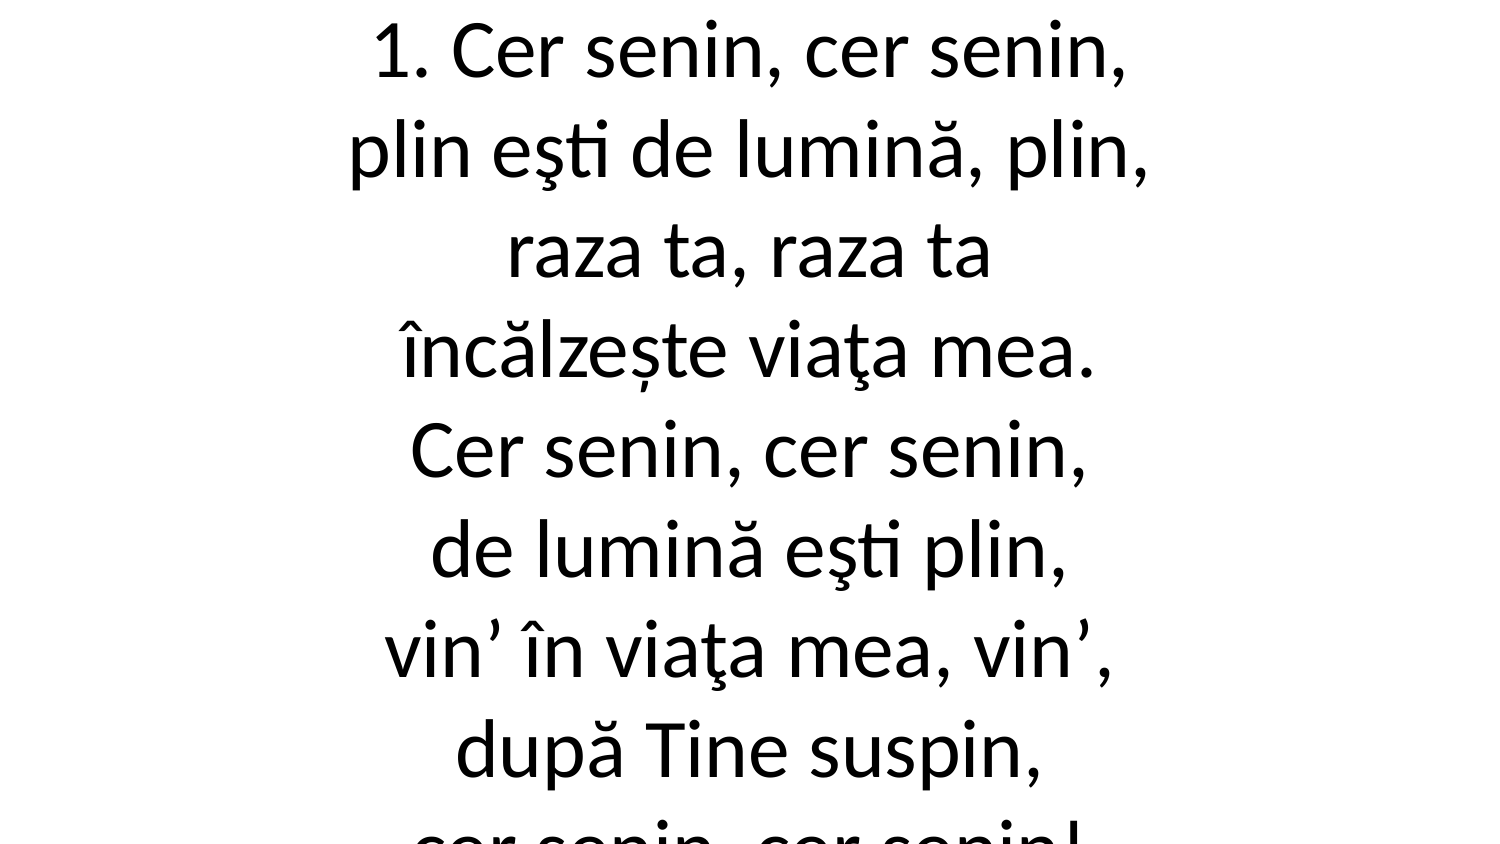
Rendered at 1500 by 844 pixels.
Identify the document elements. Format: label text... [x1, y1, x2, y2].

text_box 1. Cer senin, cer senin, plin eşti de lumină, plin, raza ta, raza ta încălzește viaţa mea. Cer senin, cer senin, de lumină eşti plin, vinʼ în viaţa mea, vinʼ, după Tine suspin, cer senin, cer senin! [332, 0, 1168, 844]
